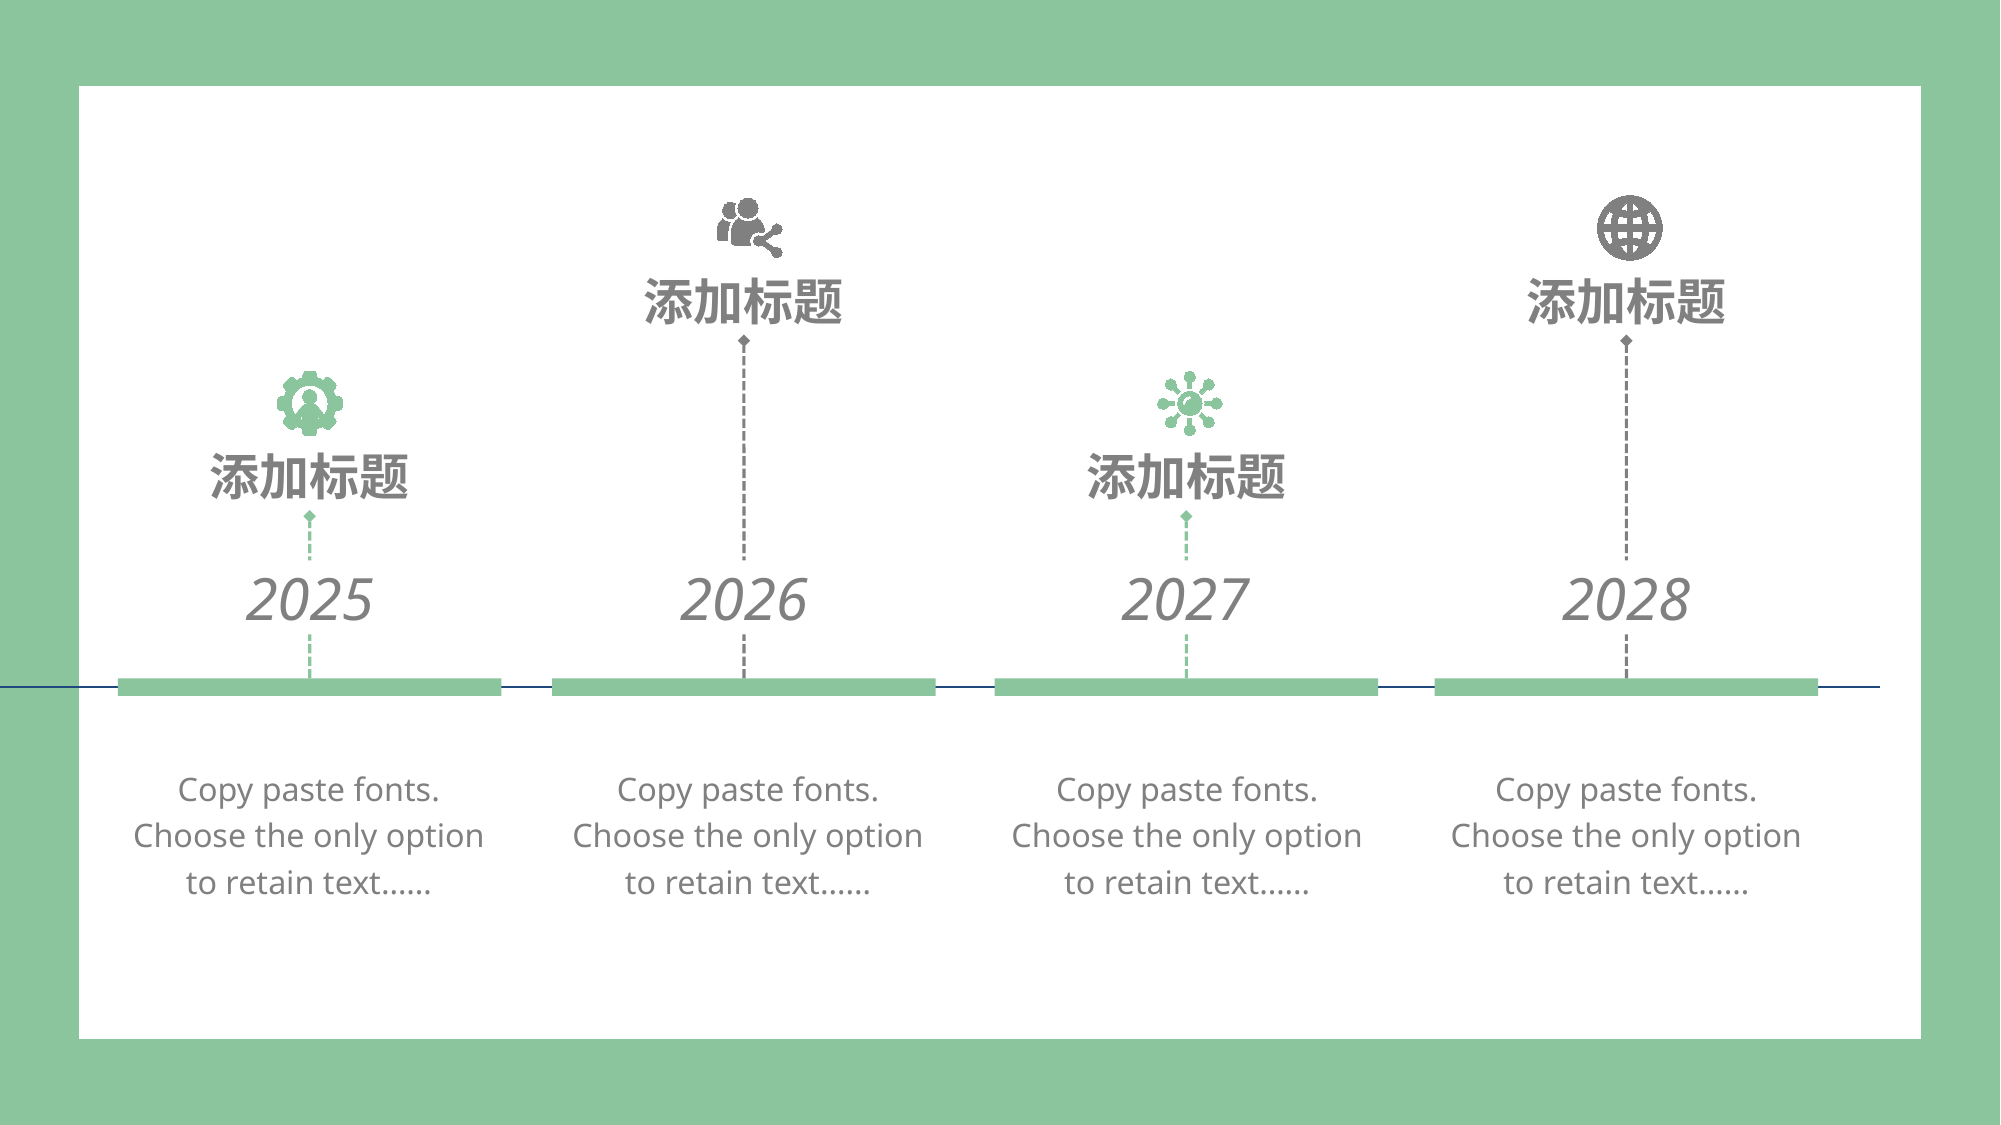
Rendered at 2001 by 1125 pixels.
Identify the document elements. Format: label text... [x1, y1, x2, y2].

text_box [1184, 418, 1196, 435]
text_box 添加标题 [585, 259, 903, 341]
text_box [86, 94, 1913, 1031]
text_box 2026 [615, 560, 743, 635]
text_box [1177, 391, 1203, 416]
text_box 添加标题 [1467, 259, 1786, 341]
text_box [1199, 378, 1215, 395]
text_box 添加标题 [150, 435, 469, 517]
text_box [731, 217, 765, 246]
text_box 2027 [1057, 560, 1186, 635]
text_box [717, 218, 731, 241]
text_box 添加标题 [1027, 435, 1346, 517]
text_box [1165, 378, 1181, 395]
text_box [277, 371, 343, 435]
text_box [1184, 371, 1196, 389]
text_box 2028 [1497, 560, 1626, 635]
text_box [1199, 412, 1215, 428]
text_box [1204, 397, 1223, 410]
text_box [994, 688, 1379, 697]
text_box 2026 [745, 560, 872, 635]
text_box [1434, 677, 1819, 687]
text_box 2027 [1187, 560, 1314, 635]
text_box [551, 688, 937, 697]
text_box [994, 677, 1379, 687]
text_box [551, 677, 937, 687]
text_box [1434, 688, 1819, 697]
text_box 2028 [1627, 560, 1754, 635]
text_box 2025 [181, 560, 309, 635]
text_box [117, 677, 503, 687]
text_box Copy paste fonts. Choose the only option to retain text…… [993, 753, 1381, 930]
text_box [117, 688, 503, 697]
text_box [753, 223, 783, 258]
text_box [737, 198, 759, 219]
text_box [1597, 195, 1663, 259]
text_box [722, 202, 737, 219]
text_box [1165, 412, 1181, 428]
text_box Copy paste fonts. Choose the only option to retain text…… [554, 753, 942, 930]
text_box 2025 [310, 560, 438, 635]
text_box [1157, 398, 1175, 410]
text_box Copy paste fonts. Choose the only option to retain text…… [115, 753, 503, 930]
text_box Copy paste fonts. Choose the only option to retain text…… [1432, 753, 1820, 930]
